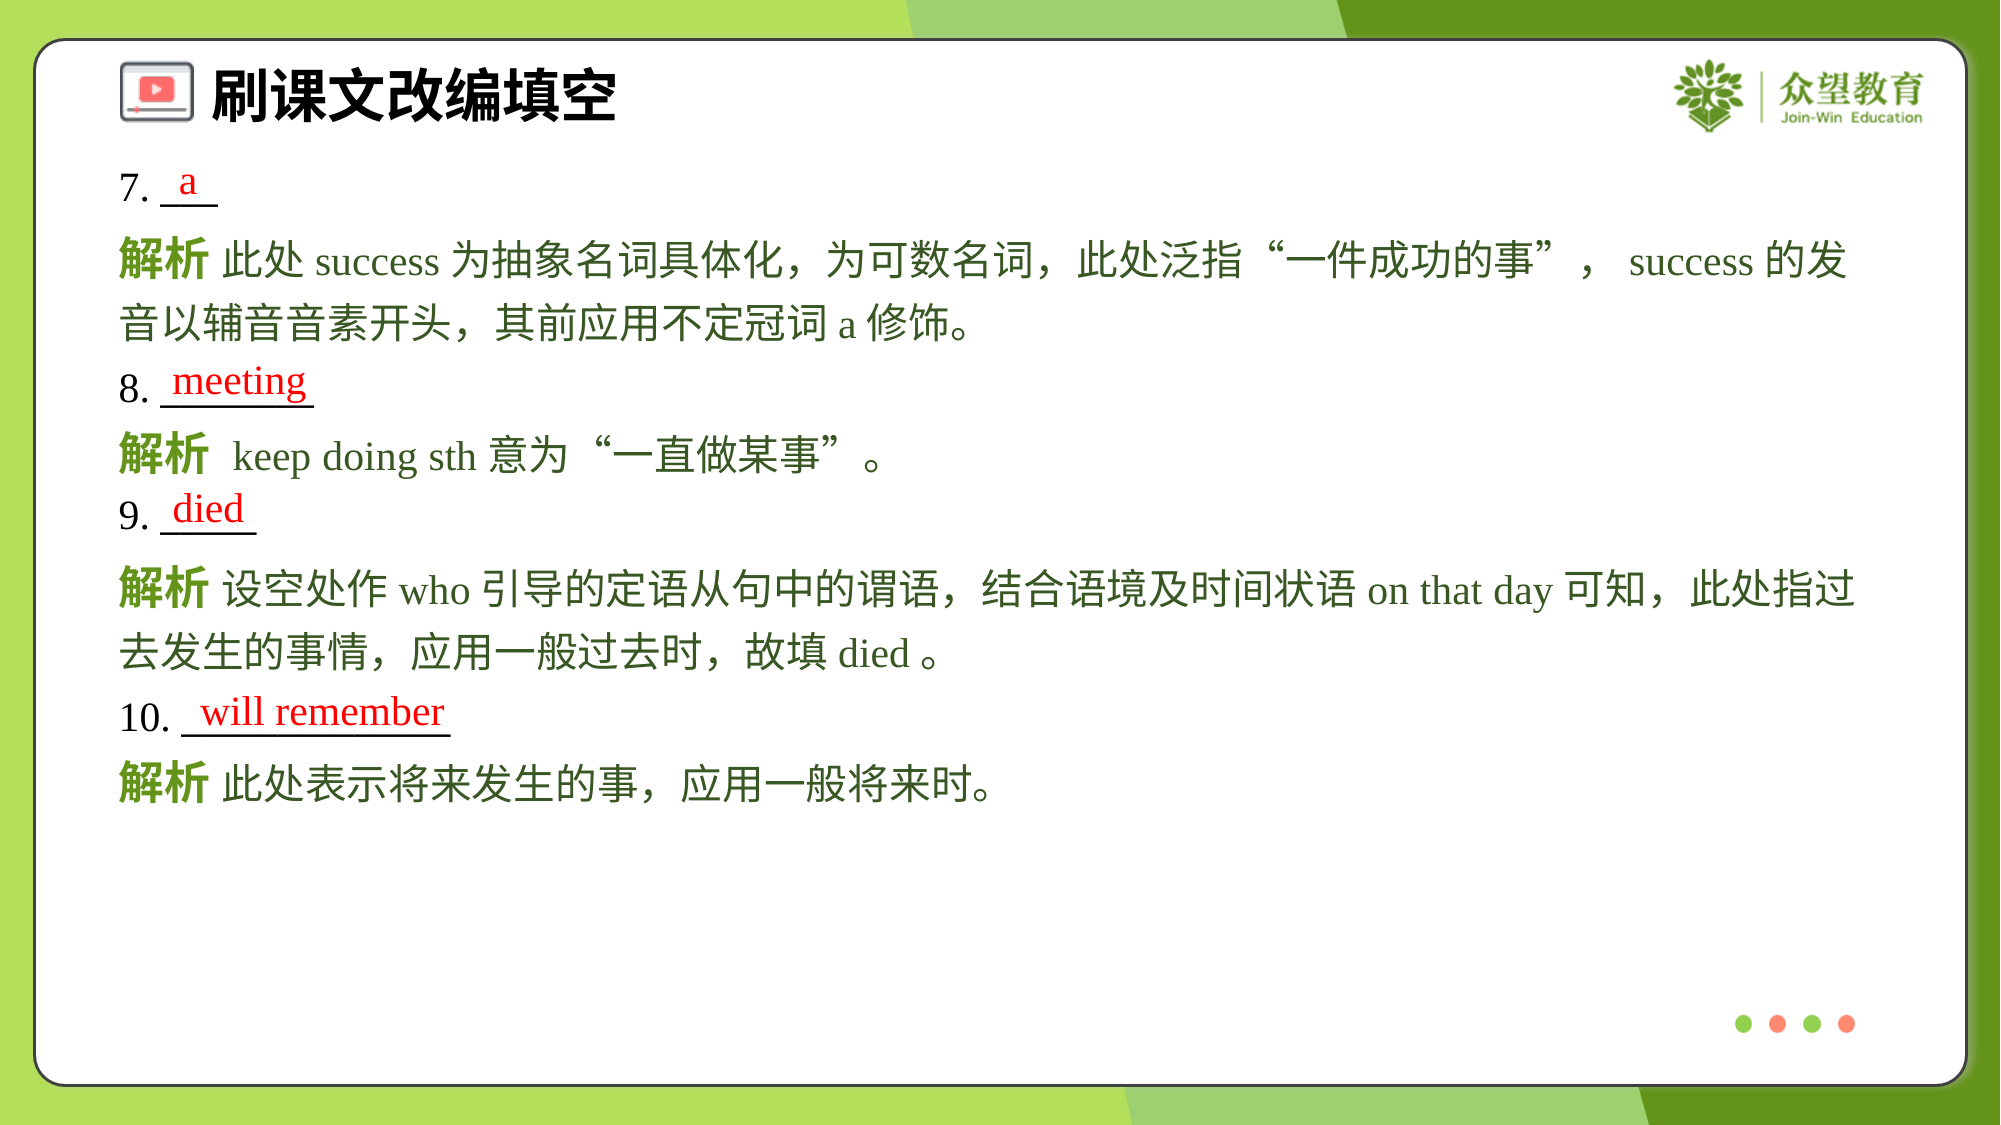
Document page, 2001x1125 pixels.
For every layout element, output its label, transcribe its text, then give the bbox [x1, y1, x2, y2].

text_box 8. ________ [118, 348, 1883, 406]
text_box 解析 keep doing sth意为“一直做某事”。 [118, 411, 1883, 474]
text_box 7. ___ [118, 146, 1883, 204]
text_box a [174, 140, 202, 199]
text_box meeting [167, 339, 312, 398]
picture [0, 0, 2000, 1125]
text_box 解析 此处表示将来发生的事，应用一般将来时。 [118, 740, 1883, 803]
text_box 10. ______________ [118, 677, 1883, 735]
text_box 解析 设空处作who引导的定语从句中的谓语，结合语境及时间状语on that day可知，此处指过去发生的事情，应用一般过去时，故填died。 [118, 544, 1883, 672]
text_box died [167, 468, 249, 527]
text_box 9. _____ [118, 474, 1883, 532]
text_box 解析 此处success为抽象名词具体化，为可数名词，此处泛指“一件成功的事”，success的发音以辅音音素开头，其前应用不定冠词a修饰。 [118, 215, 1883, 343]
text_box will remember [190, 671, 455, 729]
